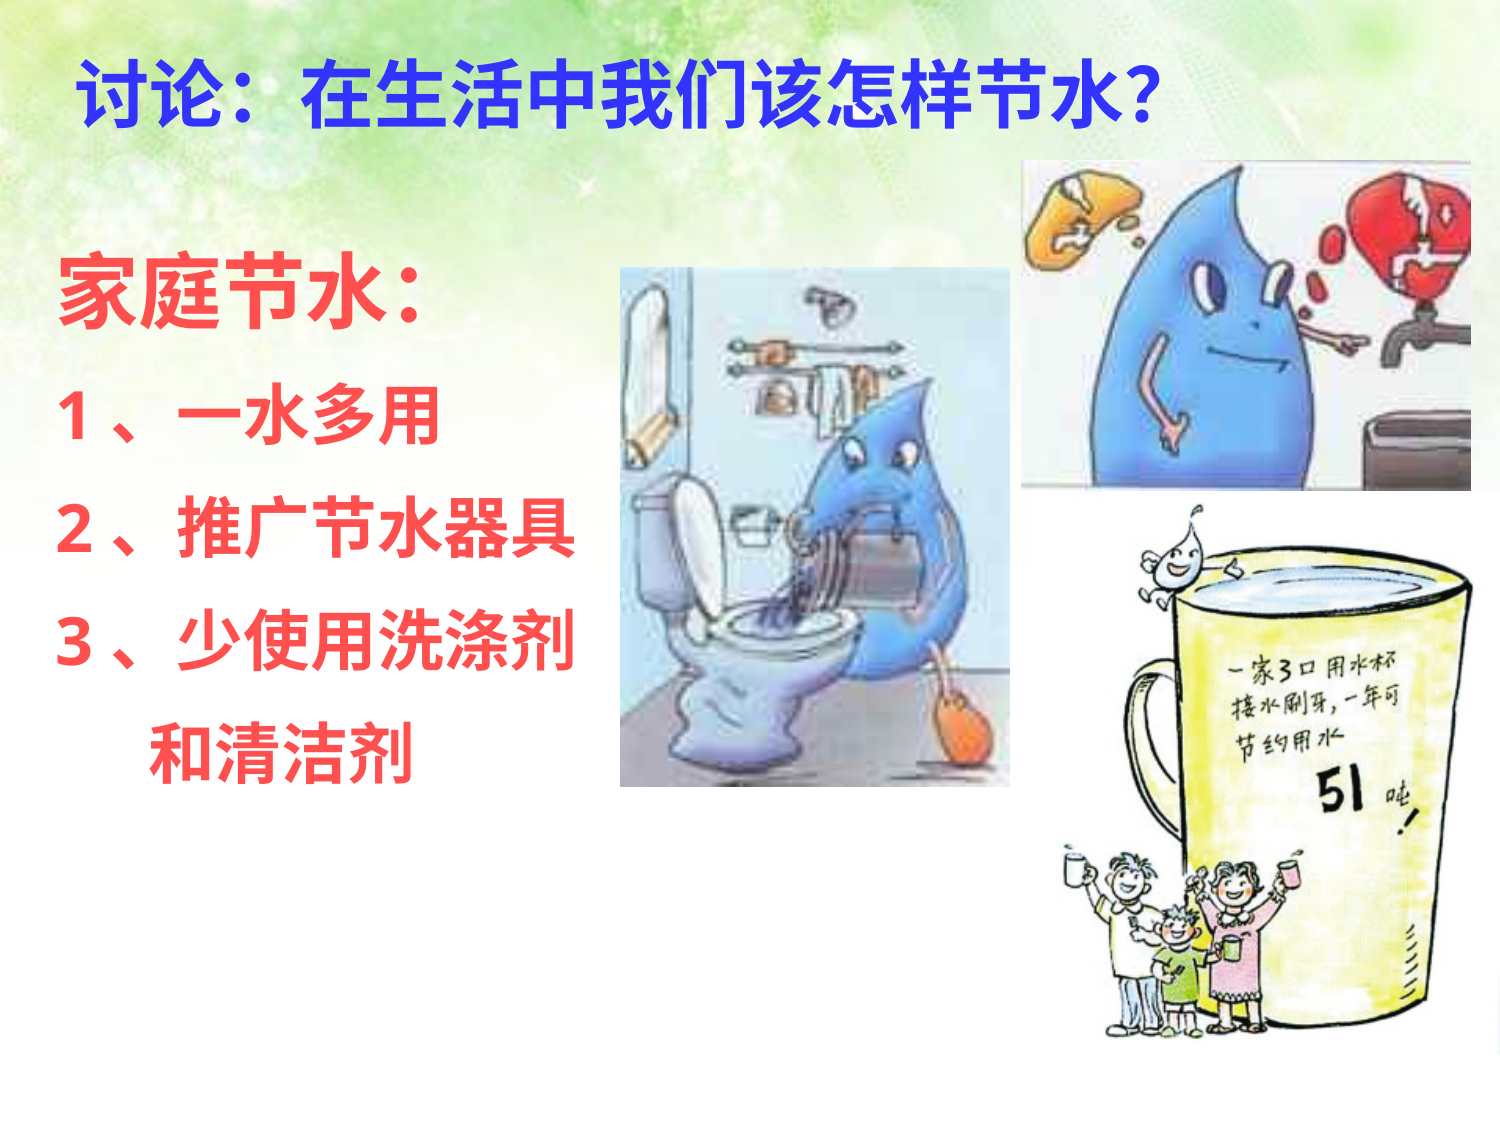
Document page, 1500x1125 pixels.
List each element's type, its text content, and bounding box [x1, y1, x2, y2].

text_box 讨论：在生活中我们该怎样节水？ [59, 40, 1282, 145]
text_box 家庭节水： 1、一水多用 2、推广节水器具 3、少使用洗涤剂 和清洁剂 [41, 231, 621, 800]
picture [0, 0, 1500, 1125]
